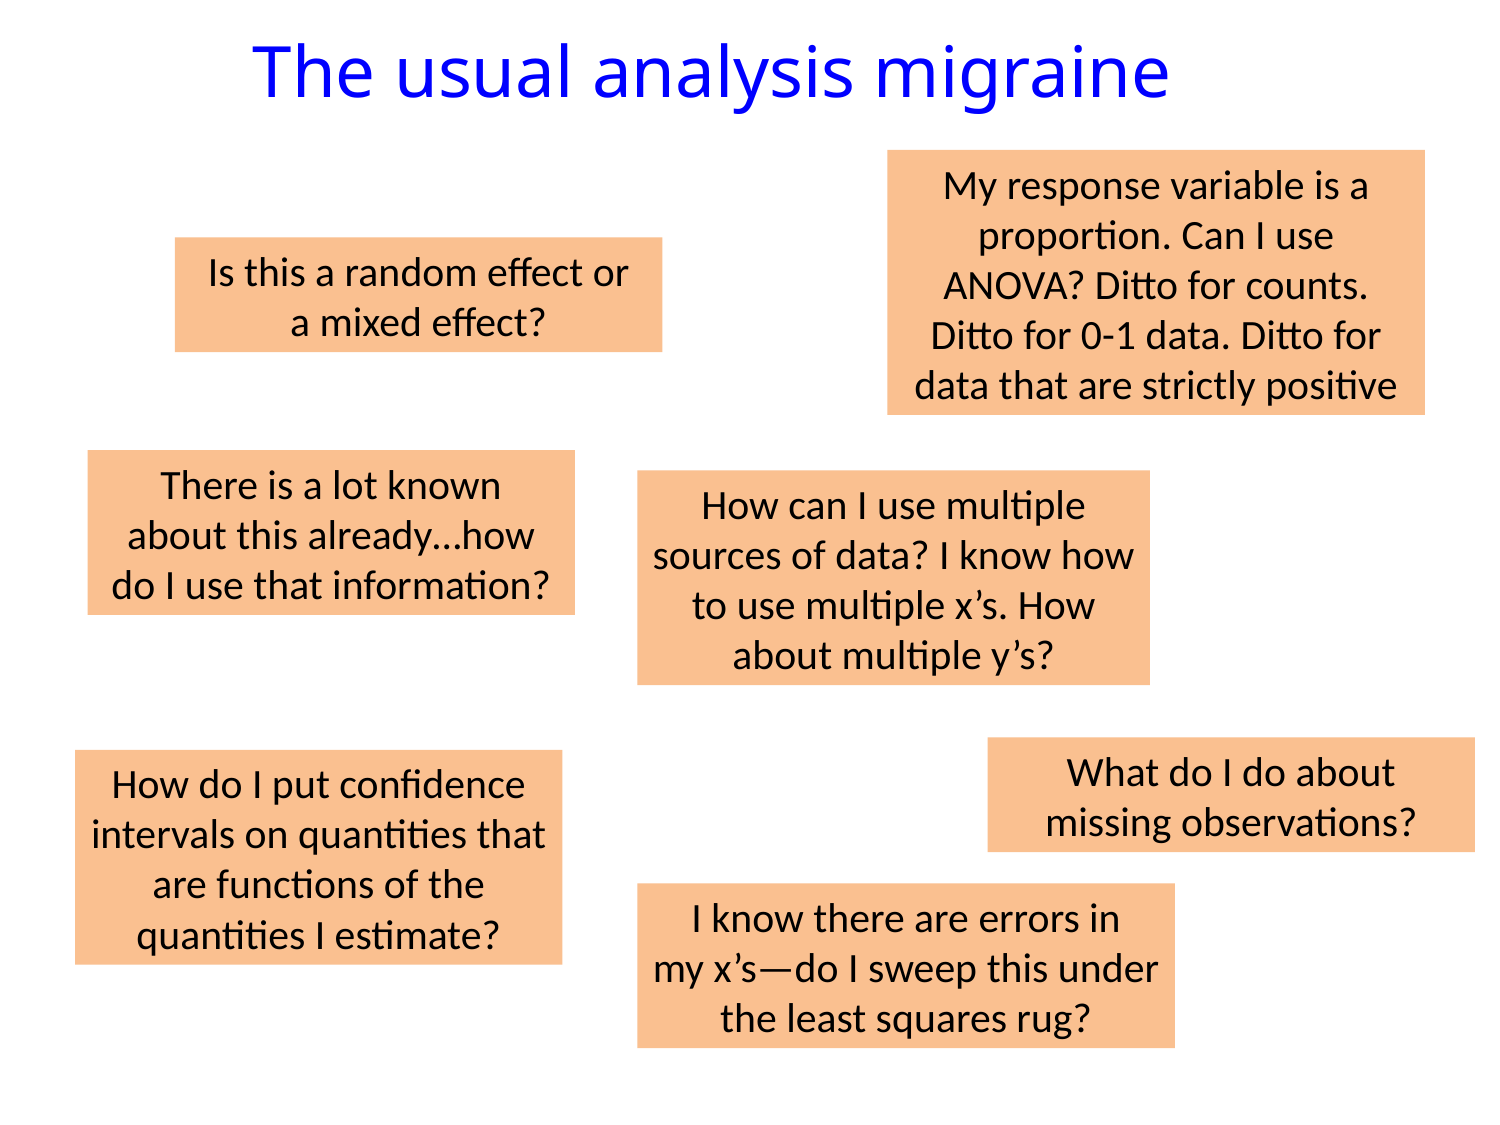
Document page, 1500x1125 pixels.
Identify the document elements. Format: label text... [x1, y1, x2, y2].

text_box How can I use multiple sources of data? I know how to use multiple x’s. How about multiple y’s? [637, 470, 1150, 686]
text_box There is a lot known about this already…how do I use that information? [87, 450, 575, 615]
text_box My response variable is a proportion. Can I use ANOVA? Ditto for counts. Ditto for 0-1 data. Ditto for data that are strictly positive [887, 149, 1425, 415]
text_box I know there are errors in my x’s—do I sweep this under the least squares rug? [637, 883, 1175, 1049]
text_box What do I do about missing observations? [987, 737, 1475, 853]
text_box How do I put confidence intervals on quantities that are functions of the quantities I estimate? [75, 749, 563, 965]
text_box Is this a random effect or a mixed effect? [174, 237, 663, 353]
title The usual analysis migraine [37, 0, 1388, 163]
